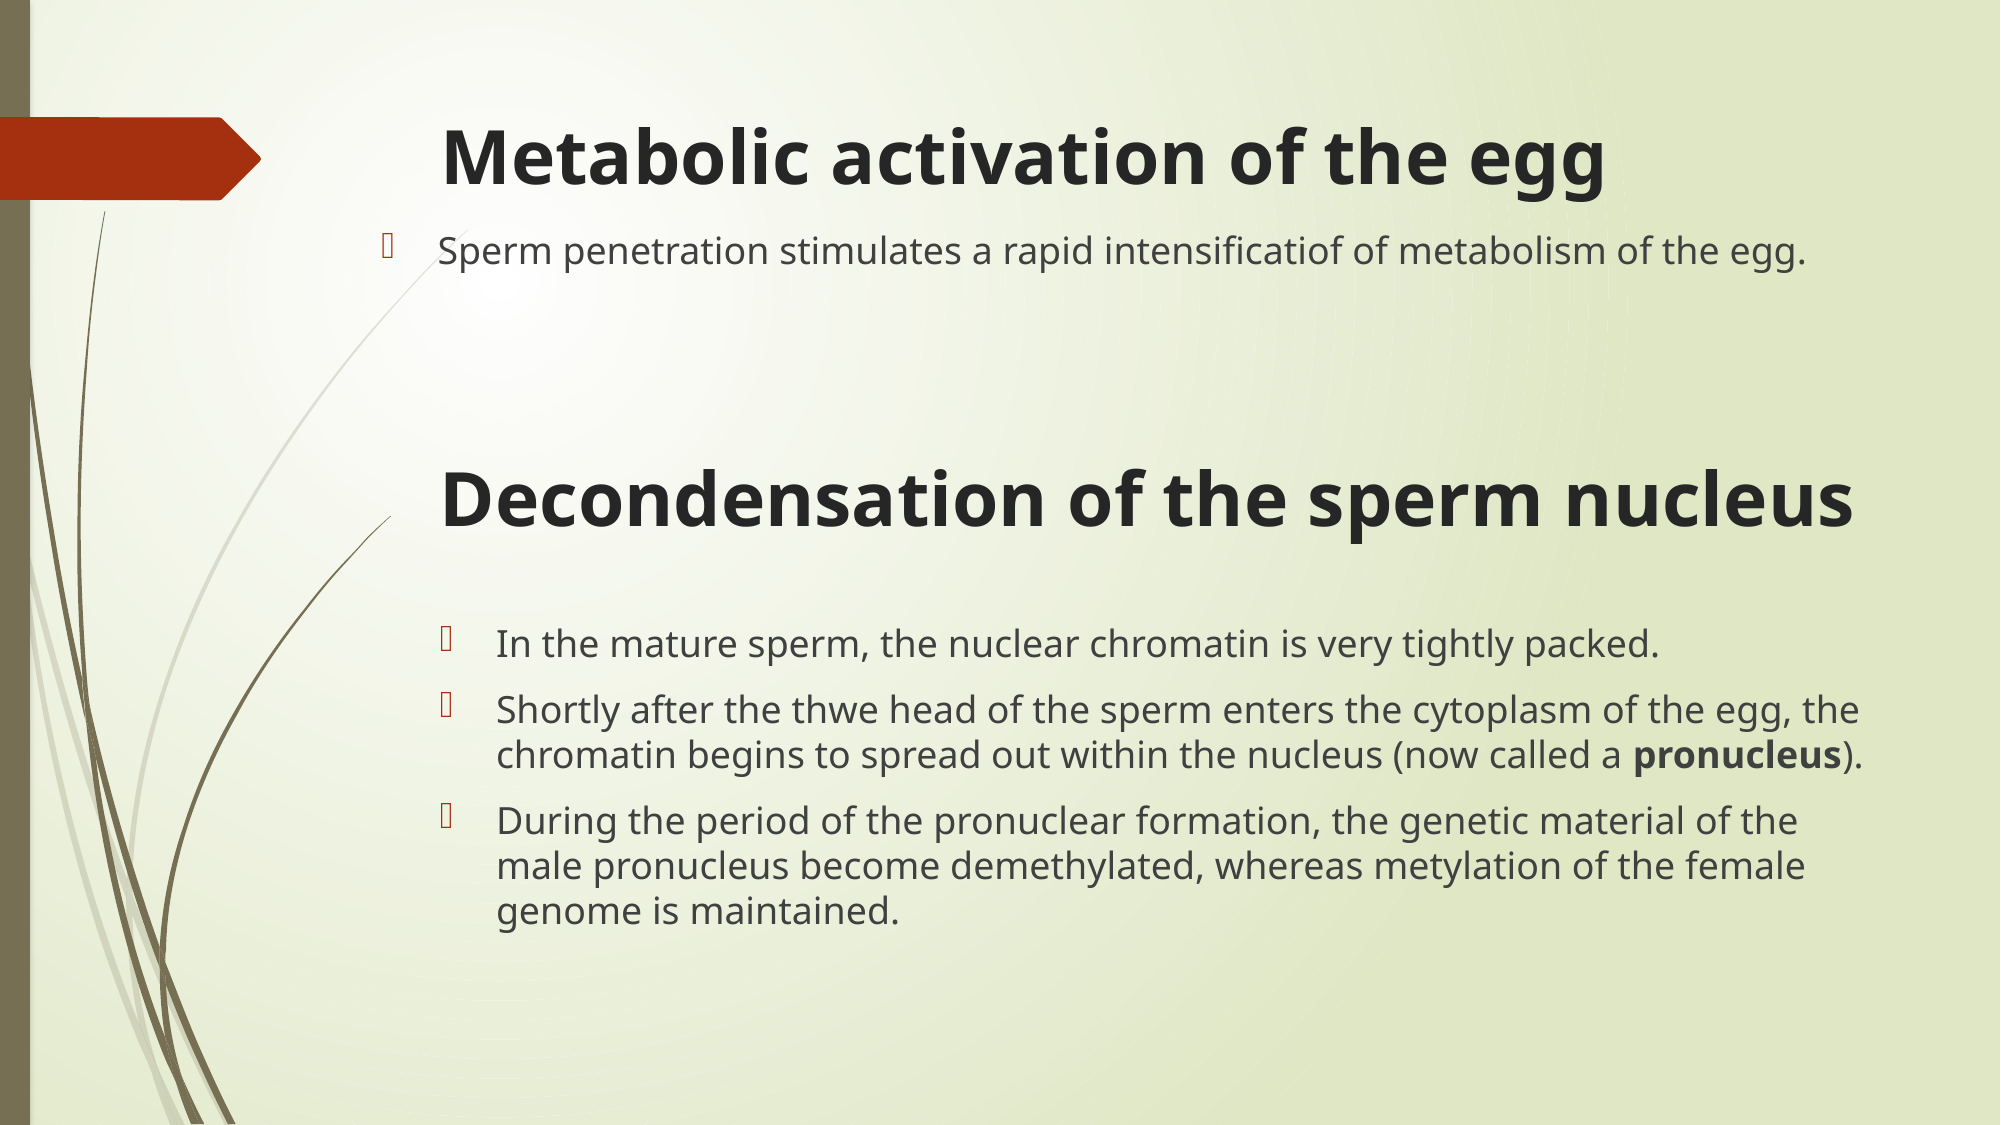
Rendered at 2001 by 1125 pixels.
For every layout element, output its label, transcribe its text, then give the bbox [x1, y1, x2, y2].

list In the mature sperm, the nuclear chromatin is very tightly packed. Shortly after the thwe head of the sperm enters the cytoplasm of the egg, the chromatin begins to spread out within the nucleus (now called a pronucleus). During the period of the pronuclear formation, the genetic material of the male pronucleus become demethylated, whereas metylation of the female genome is maintained. [424, 612, 1888, 1125]
title Decondensation of the sperm nucleus [424, 444, 1887, 612]
text_box Metabolic activation of the egg [425, 102, 1888, 313]
text_box Sperm penetration stimulates a rapid intensificatiof of metabolism of the egg. [366, 219, 1829, 394]
